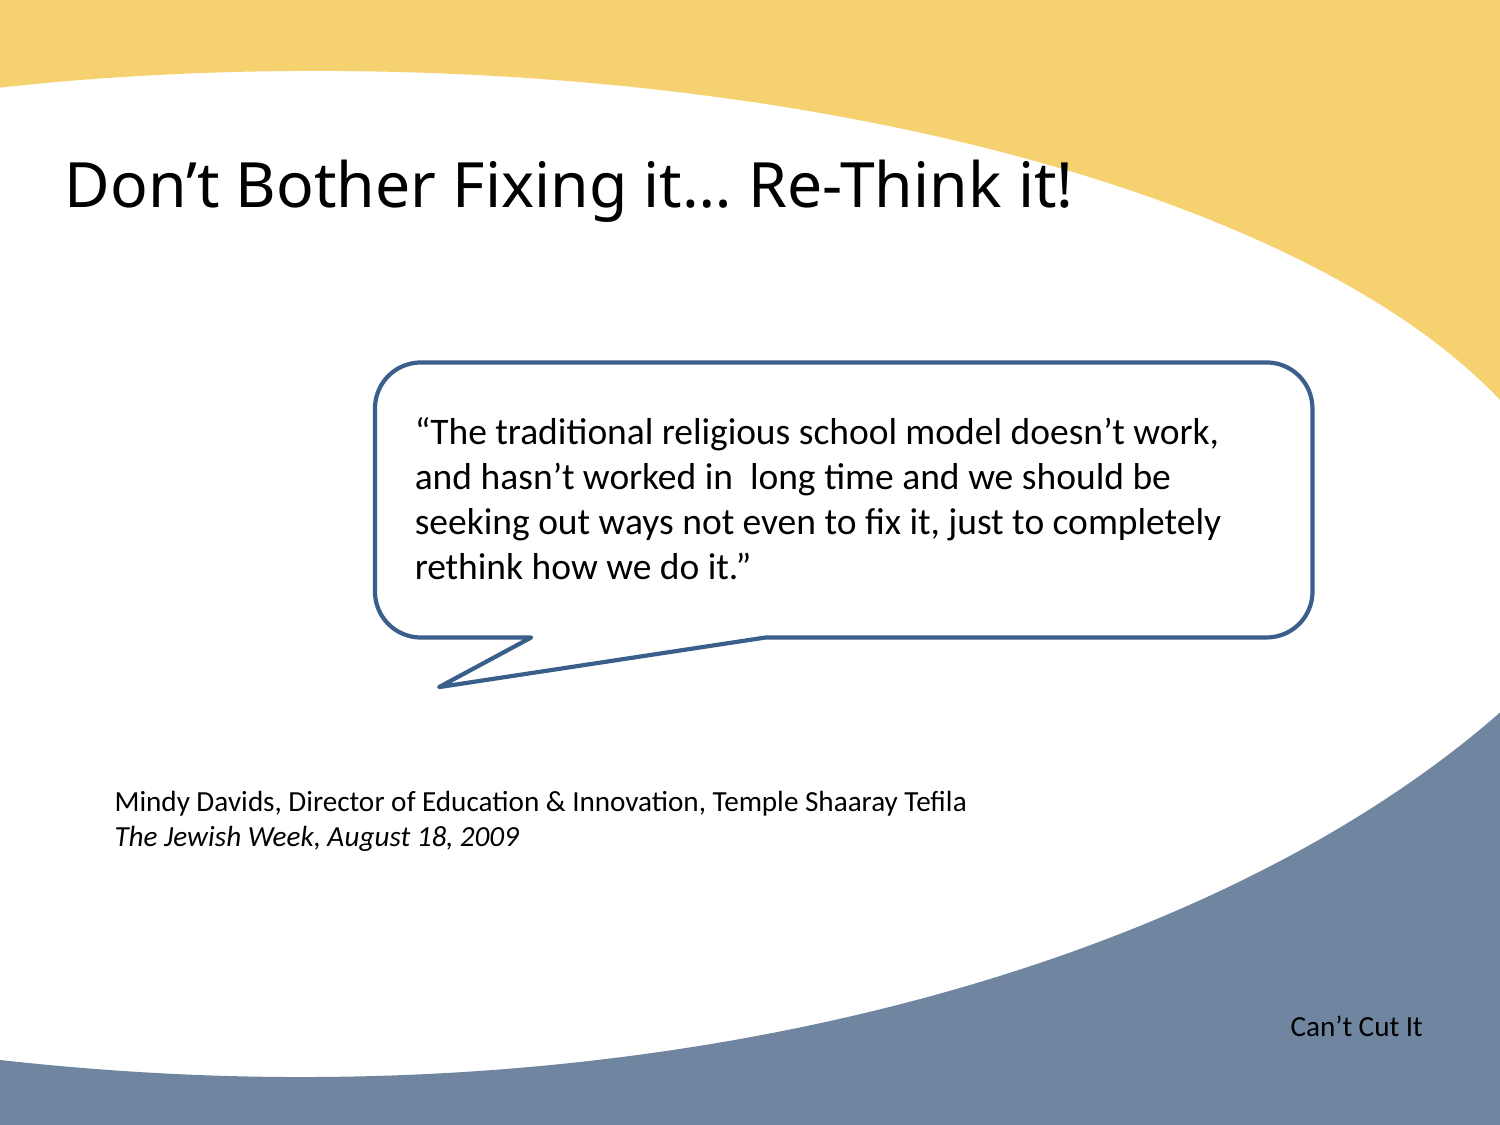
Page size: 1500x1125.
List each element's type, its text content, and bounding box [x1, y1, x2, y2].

text_box Can’t Cut It [1087, 999, 1438, 1050]
text_box Don’t Bother Fixing it… Re-Think it! [49, 137, 1188, 228]
text_box [0, 712, 1500, 1125]
text_box [0, 0, 1500, 400]
text_box [372, 360, 1315, 690]
text_box “The traditional religious school model doesn’t work, and hasn’t worked in long time and we should be seeking out ways not even to fix it, just to completely rethink how we do it.” [399, 399, 1275, 595]
text_box Mindy Davids, Director of Education & Innovation, Temple Shaaray Tefila The Jewish Week, August 18, 2009 [99, 774, 1000, 860]
